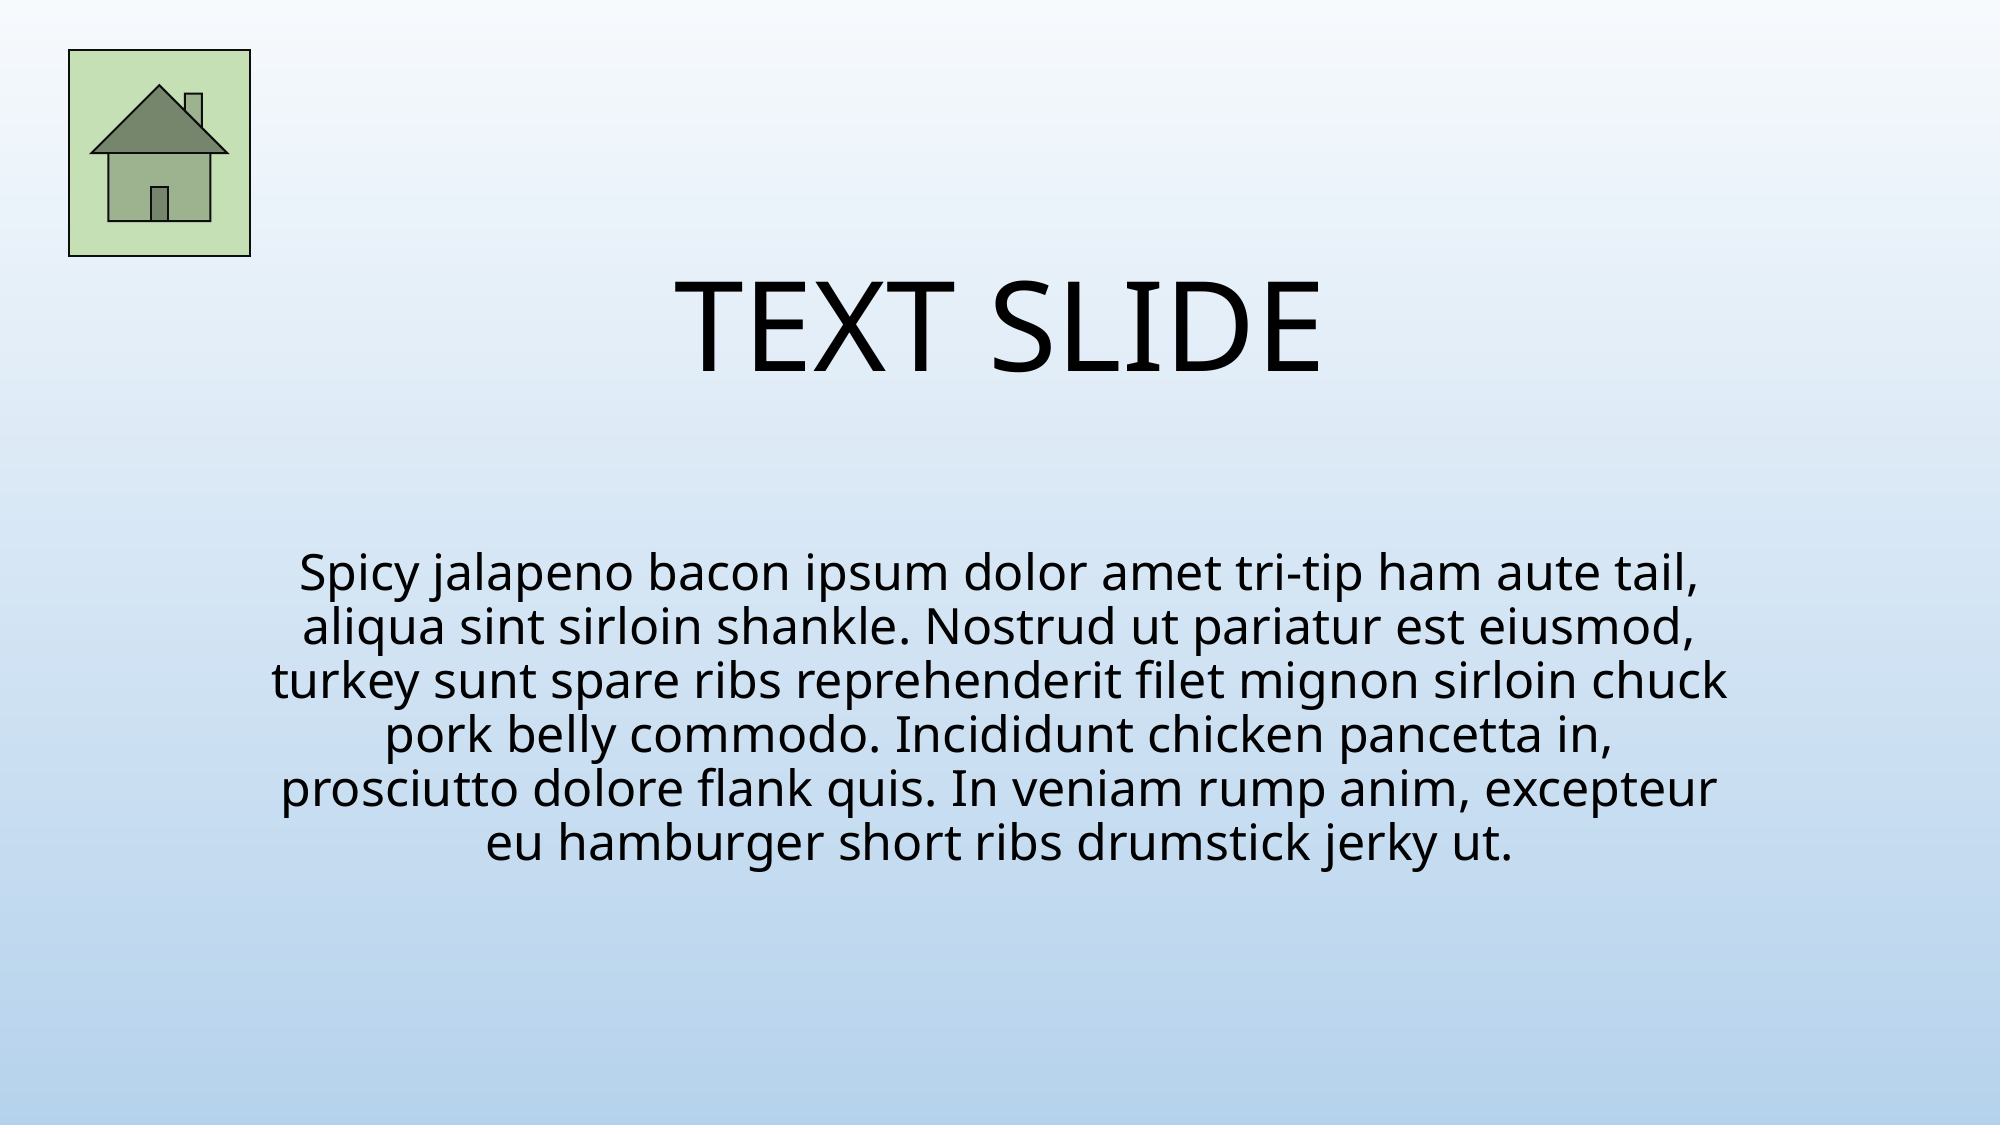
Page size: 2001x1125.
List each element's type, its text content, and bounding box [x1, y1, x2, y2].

title TEXT SLIDE [249, 184, 1750, 406]
text_box [68, 49, 251, 257]
subtitle Spicy jalapeno bacon ipsum dolor amet tri-tip ham aute tail, aliqua sint sirloin shankle. Nostrud ut pariatur est eiusmod, turkey sunt spare ribs reprehenderit filet mignon sirloin chuck pork belly commodo. Incididunt chicken pancetta in, prosciutto dolore flank quis. In veniam rump anim, excepteur eu hamburger short ribs drumstick jerky ut. [249, 539, 1750, 950]
